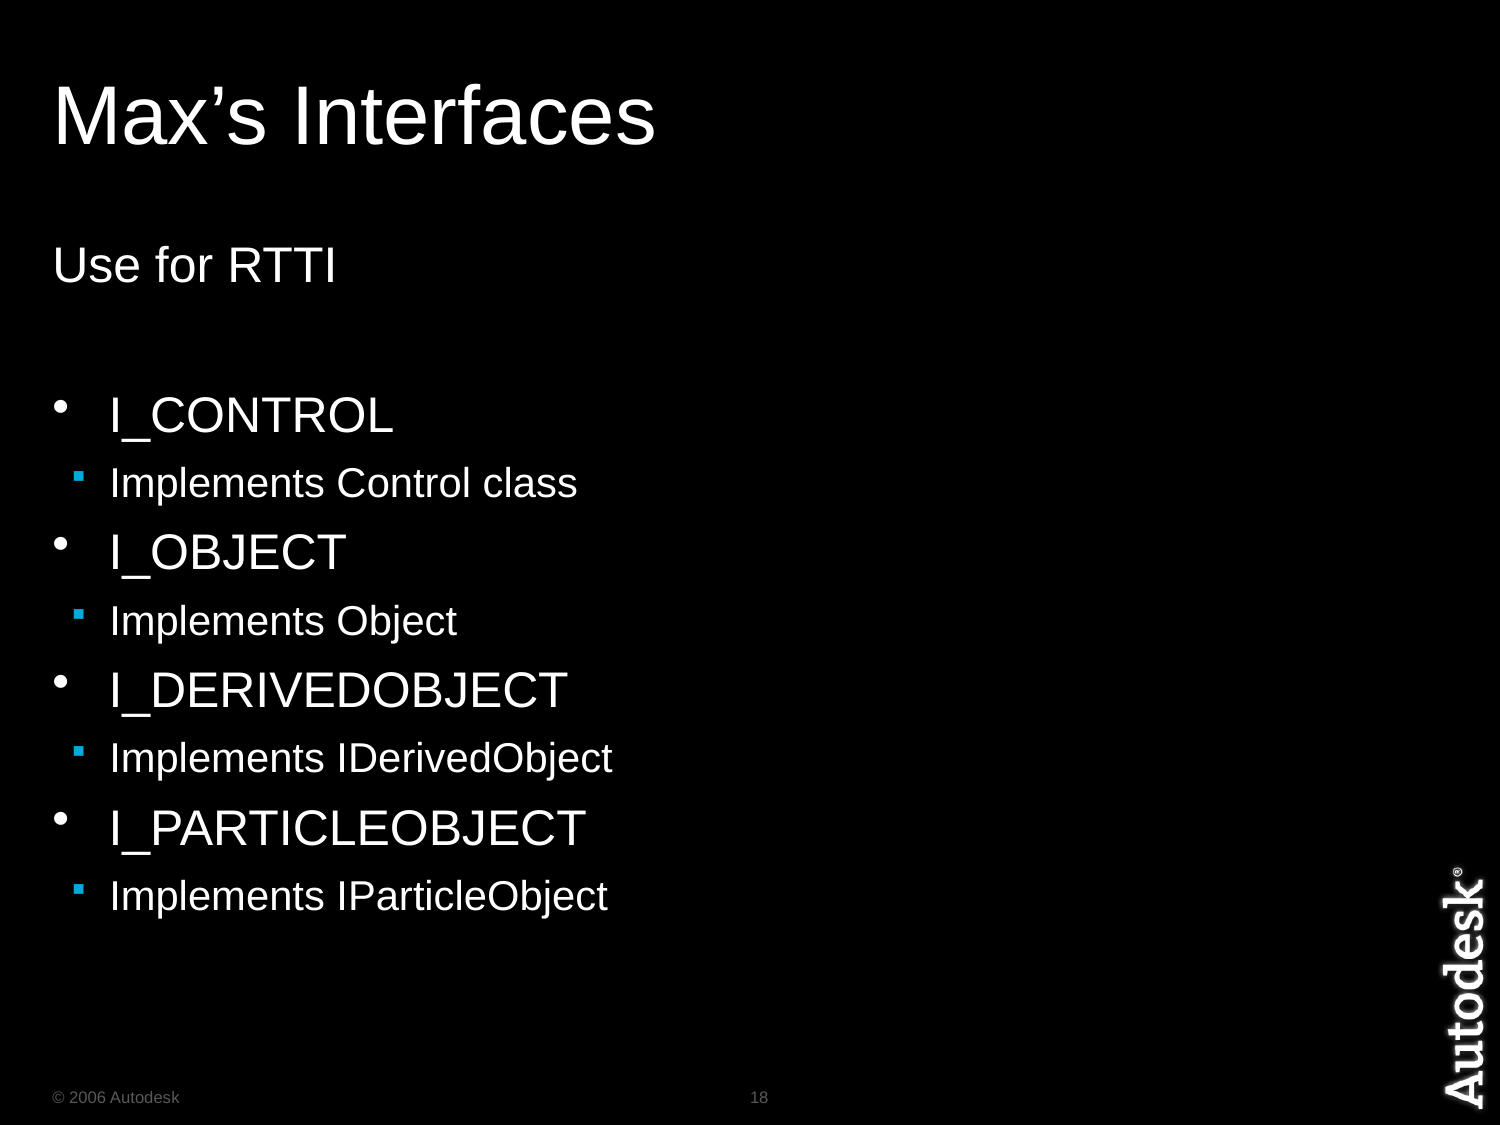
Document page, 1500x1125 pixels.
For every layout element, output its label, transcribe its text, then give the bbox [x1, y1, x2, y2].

picture [1402, 0, 1500, 1125]
list Use for RTTI I_CONTROL Implements Control class I_OBJECT Implements Object I_DERIVEDOBJECT Implements IDerivedObject I_PARTICLEOBJECT Implements IParticleObject [52, 231, 1401, 1073]
title Max’s Interfaces [52, 22, 1401, 211]
